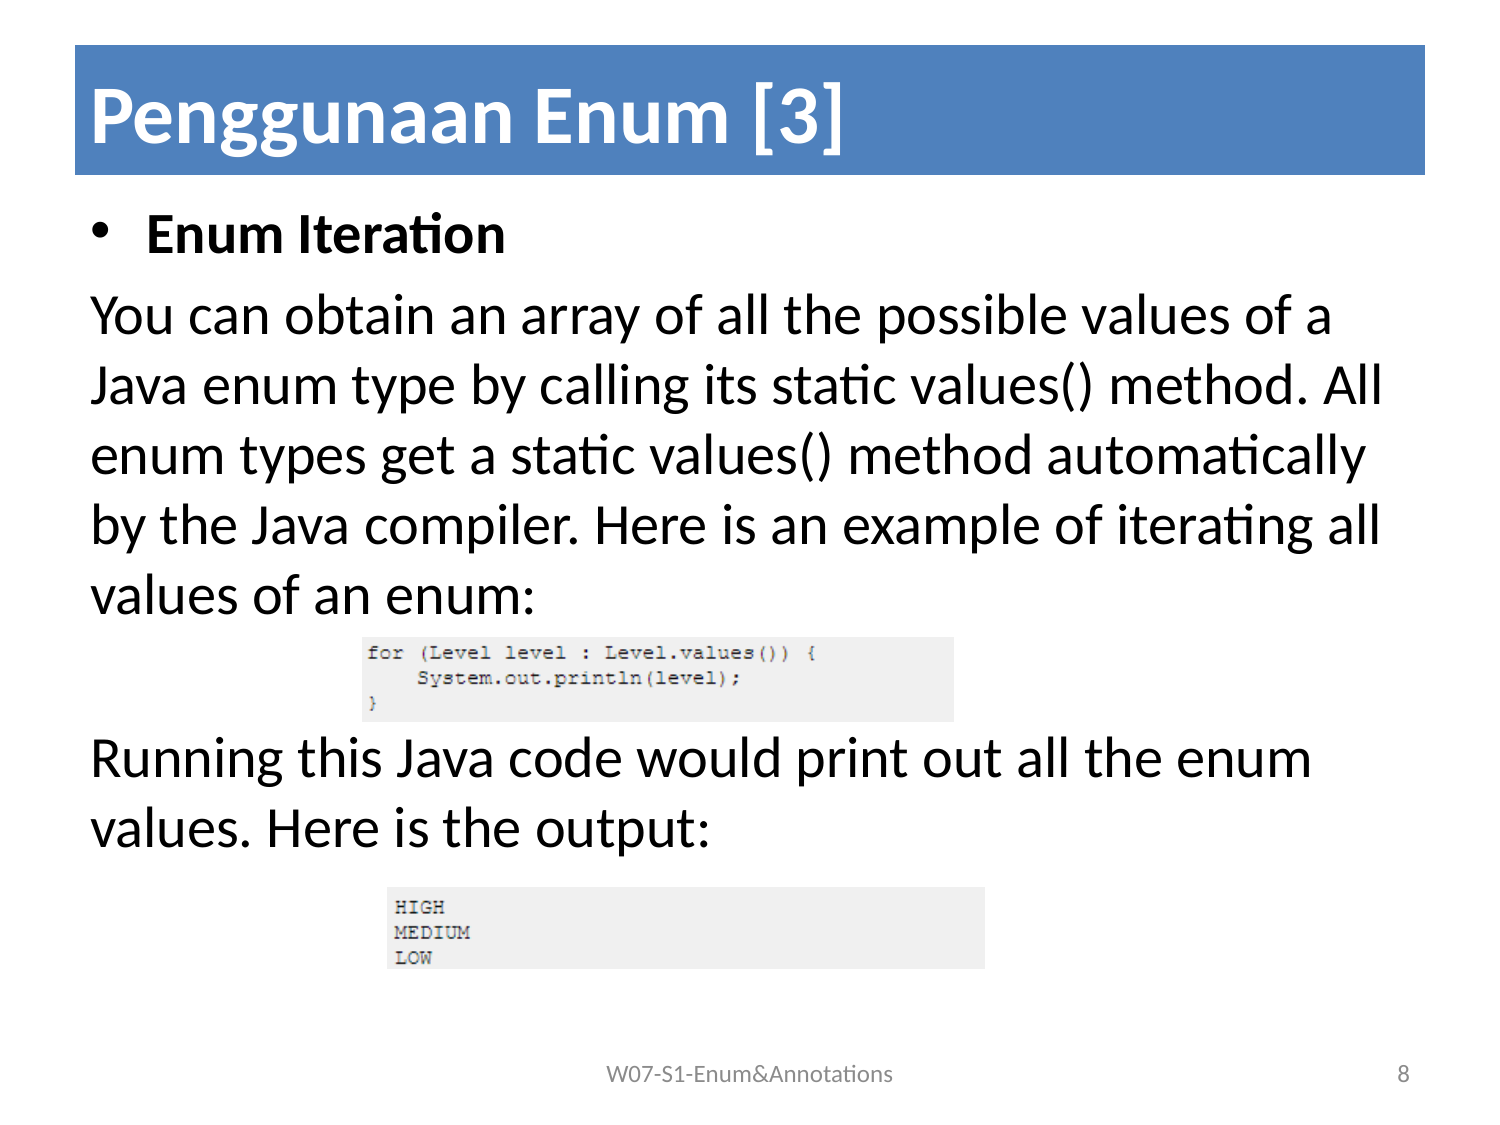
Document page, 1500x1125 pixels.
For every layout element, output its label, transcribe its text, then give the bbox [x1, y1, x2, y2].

slide_number 8 [1074, 1042, 1425, 1103]
list Enum Iteration You can obtain an array of all the possible values of a Java enum type by calling its static values() method. All enum types get a static values() method automatically by the Java compiler. Here is an example of iterating all values of an enum: Running this Java code would print out all the enum values. Here is the output: [75, 187, 1425, 1000]
picture [387, 887, 985, 969]
title Penggunaan Enum [3] [75, 45, 1425, 175]
footer W07-S1-Enum&Annotations [512, 1042, 988, 1103]
picture [362, 637, 954, 723]
